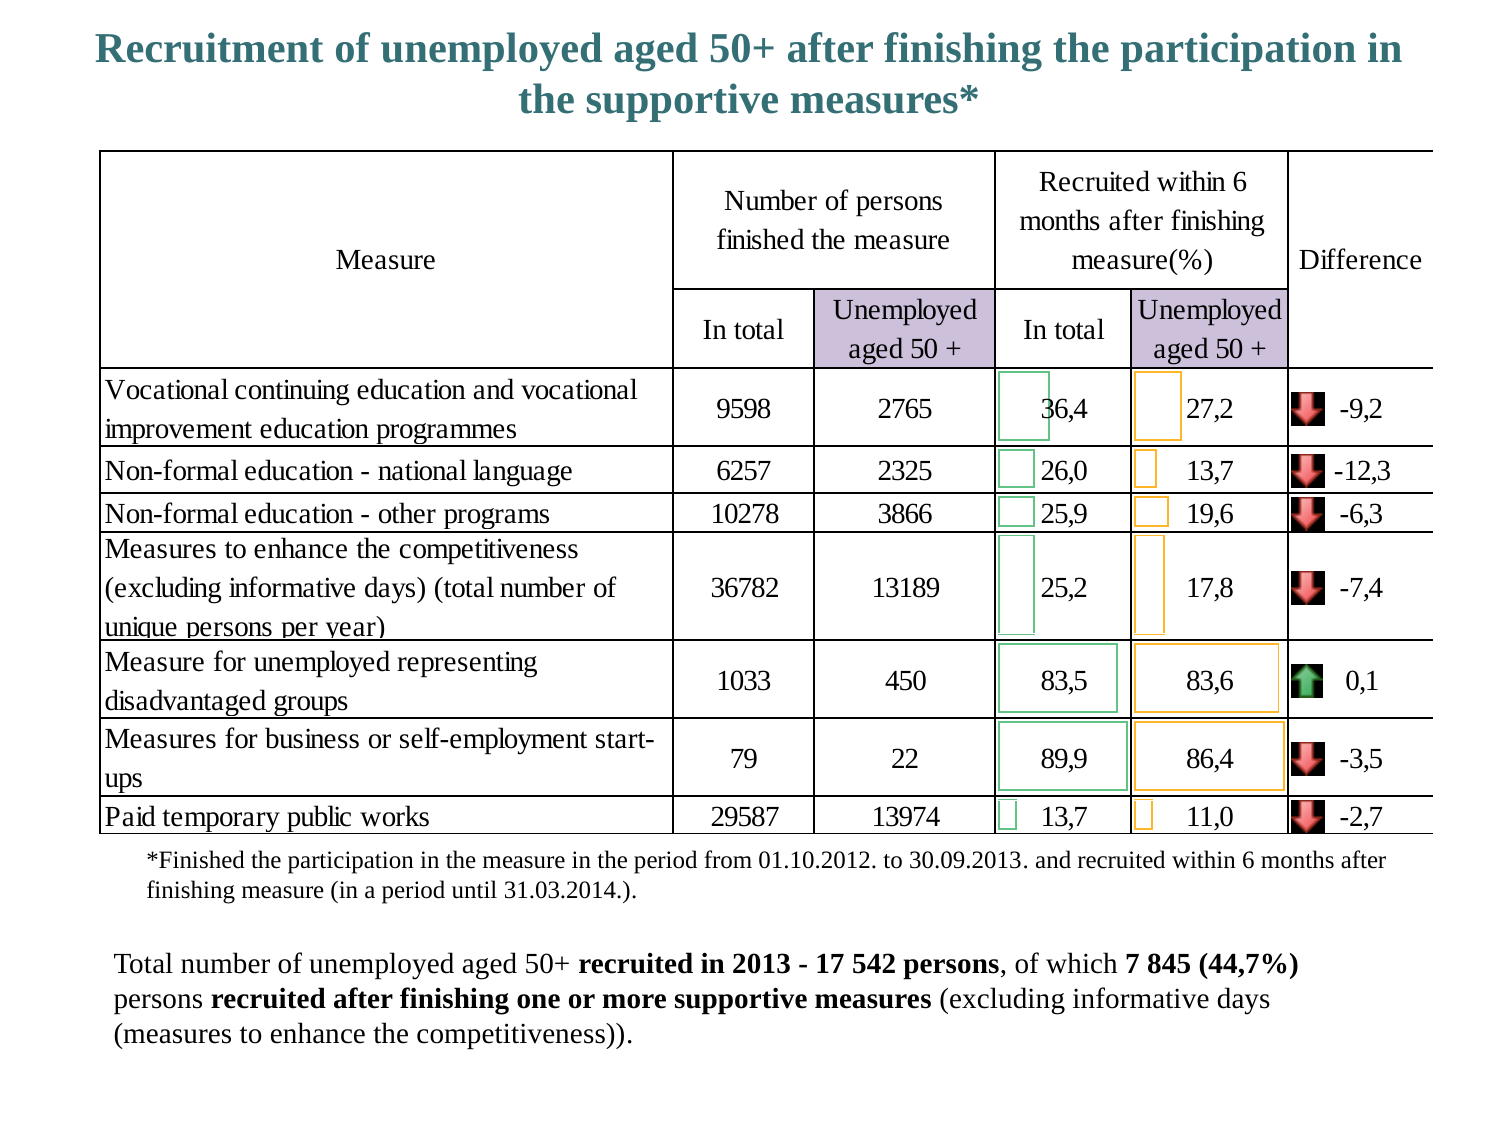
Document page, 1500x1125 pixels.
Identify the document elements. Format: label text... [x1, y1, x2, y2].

title Recruitment of unemployed aged 50+ after finishing the participation in the supportive measures* [74, 12, 1425, 130]
text_box *Finished the participation in the measure in the period from 01.10.2012. to 30.09.2013. and recruited within 6 months after finishing measure (in a period until 31.03.2014.). [131, 844, 1431, 912]
text_box Total number of unemployed aged 50+ recruited in 2013 - 17 542 persons, of which 7 845 (44,7%) persons recruited after finishing one or more supportive measures (excluding informative days (measures to enhance the competitiveness)). [98, 937, 1388, 1058]
picture [98, 149, 1436, 836]
